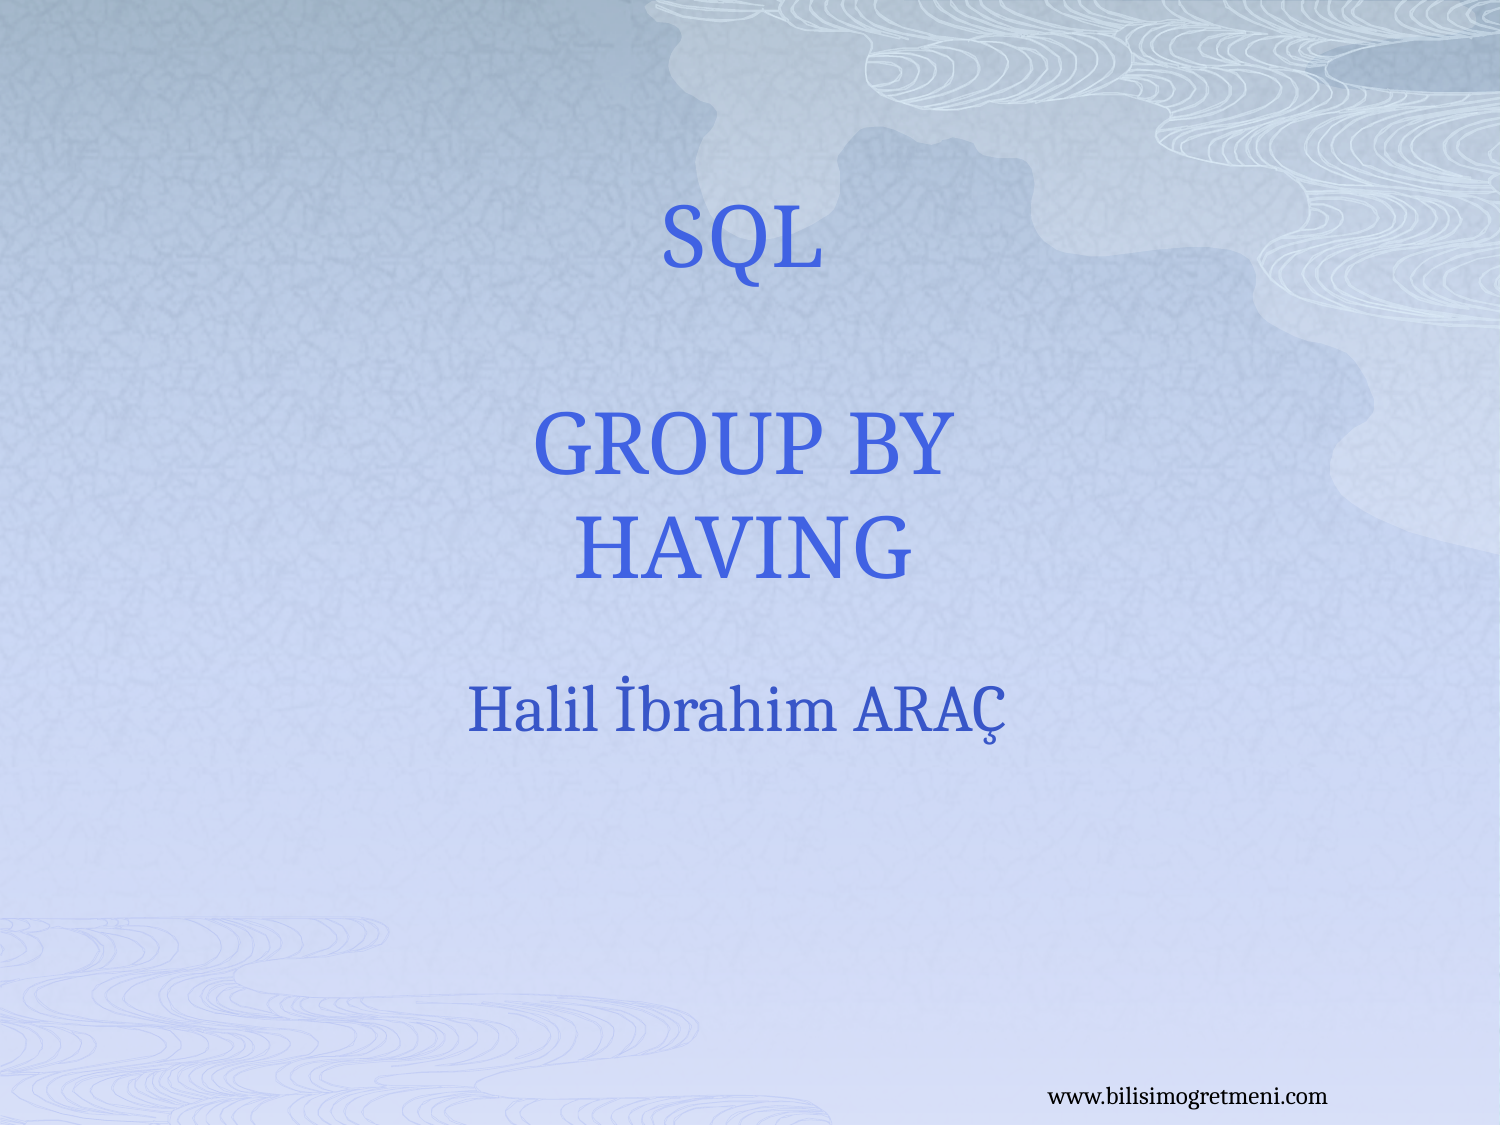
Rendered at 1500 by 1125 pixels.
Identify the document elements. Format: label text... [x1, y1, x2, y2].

title SQL GROUP BY HAVING [105, 172, 1381, 605]
footer www.bilisimogretmeni.com [992, 1065, 1385, 1125]
subtitle Halil İbrahim ARAÇ [100, 656, 1376, 805]
